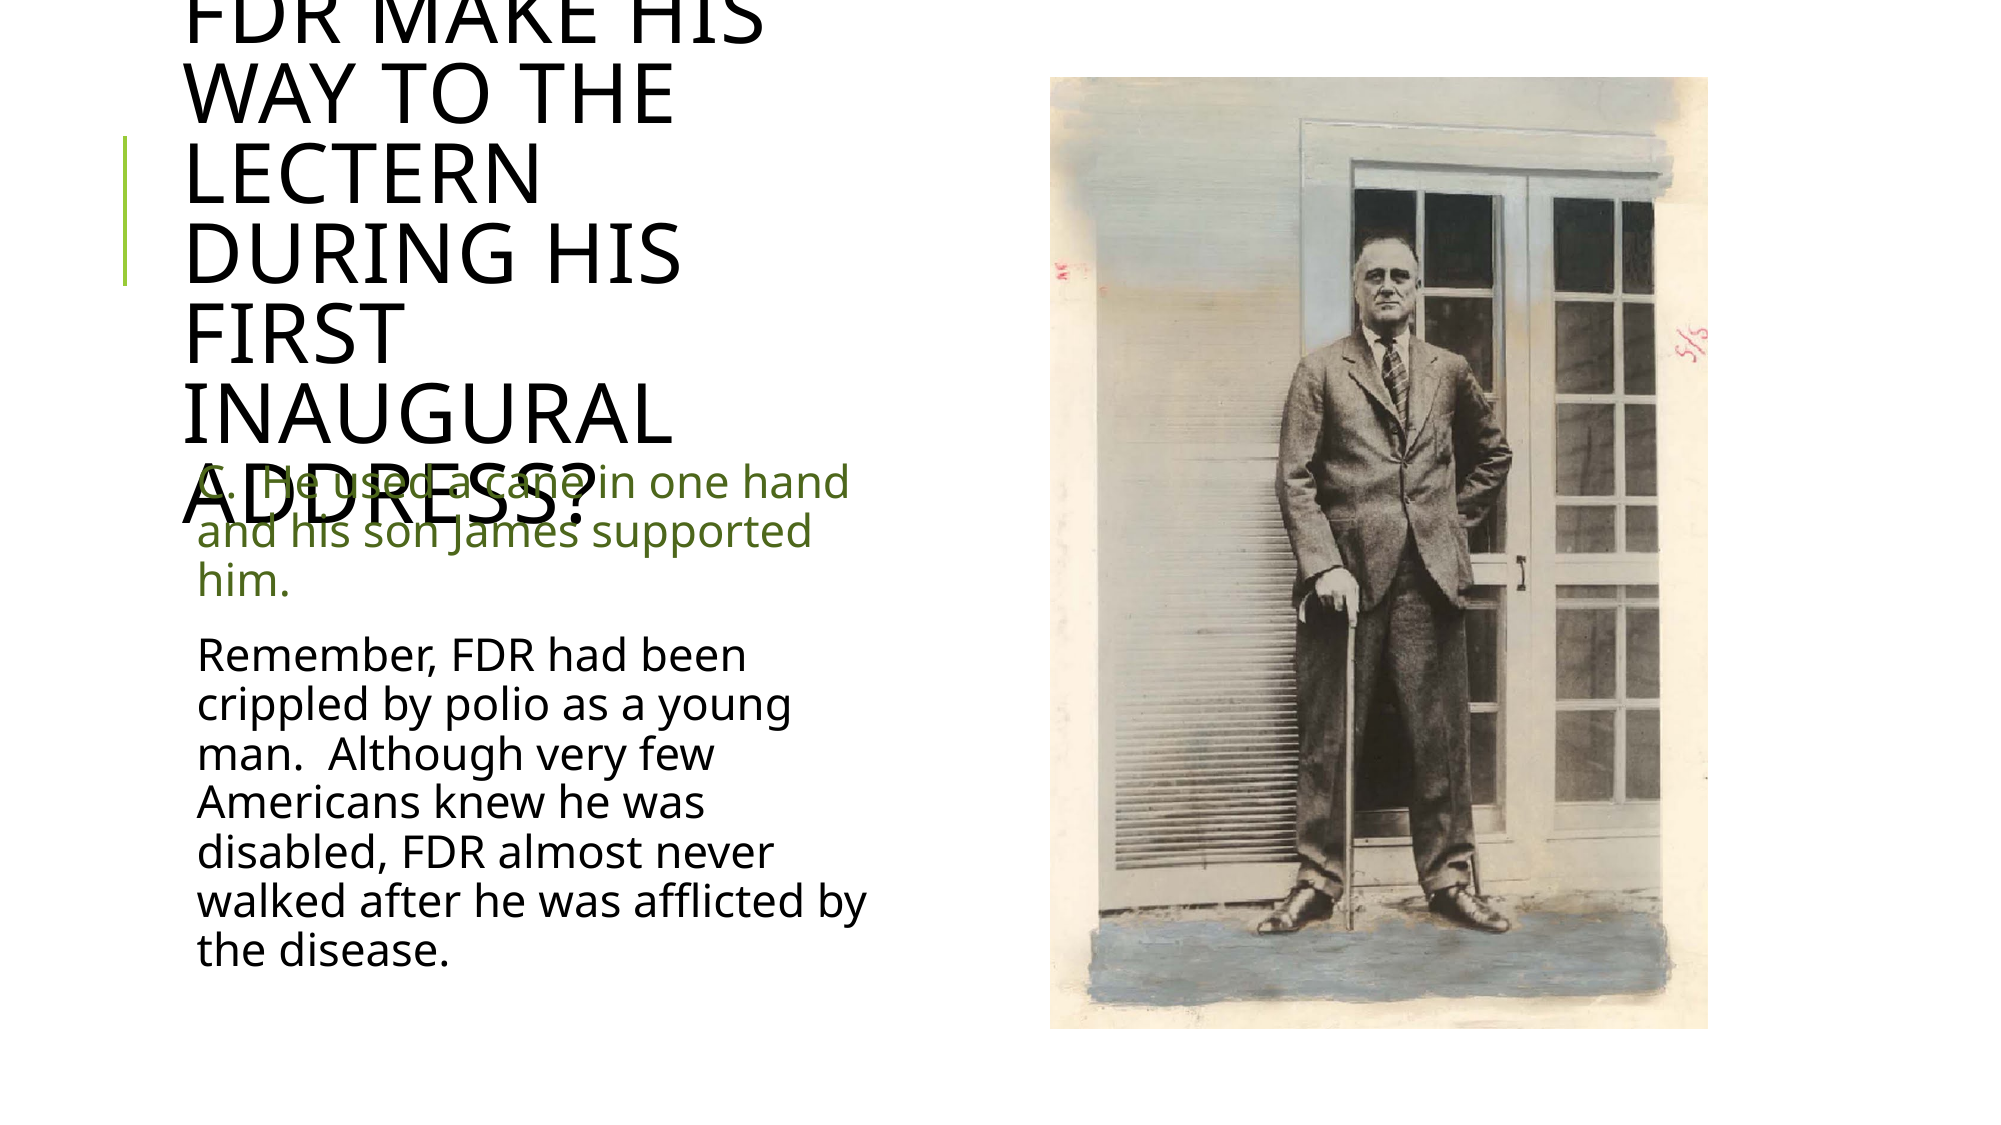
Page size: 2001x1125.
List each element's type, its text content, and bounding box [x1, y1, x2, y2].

title 4. How did FDR make his way to the lectern during his first inaugural address? [168, 77, 888, 363]
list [1049, 77, 1708, 1029]
list C. He used a cane in one hand and his son James supported him. Remember, FDR had been crippled by polio as a young man. Although very few Americans knew he was disabled, FDR almost never walked after he was afflicted by the disease. [168, 370, 888, 988]
